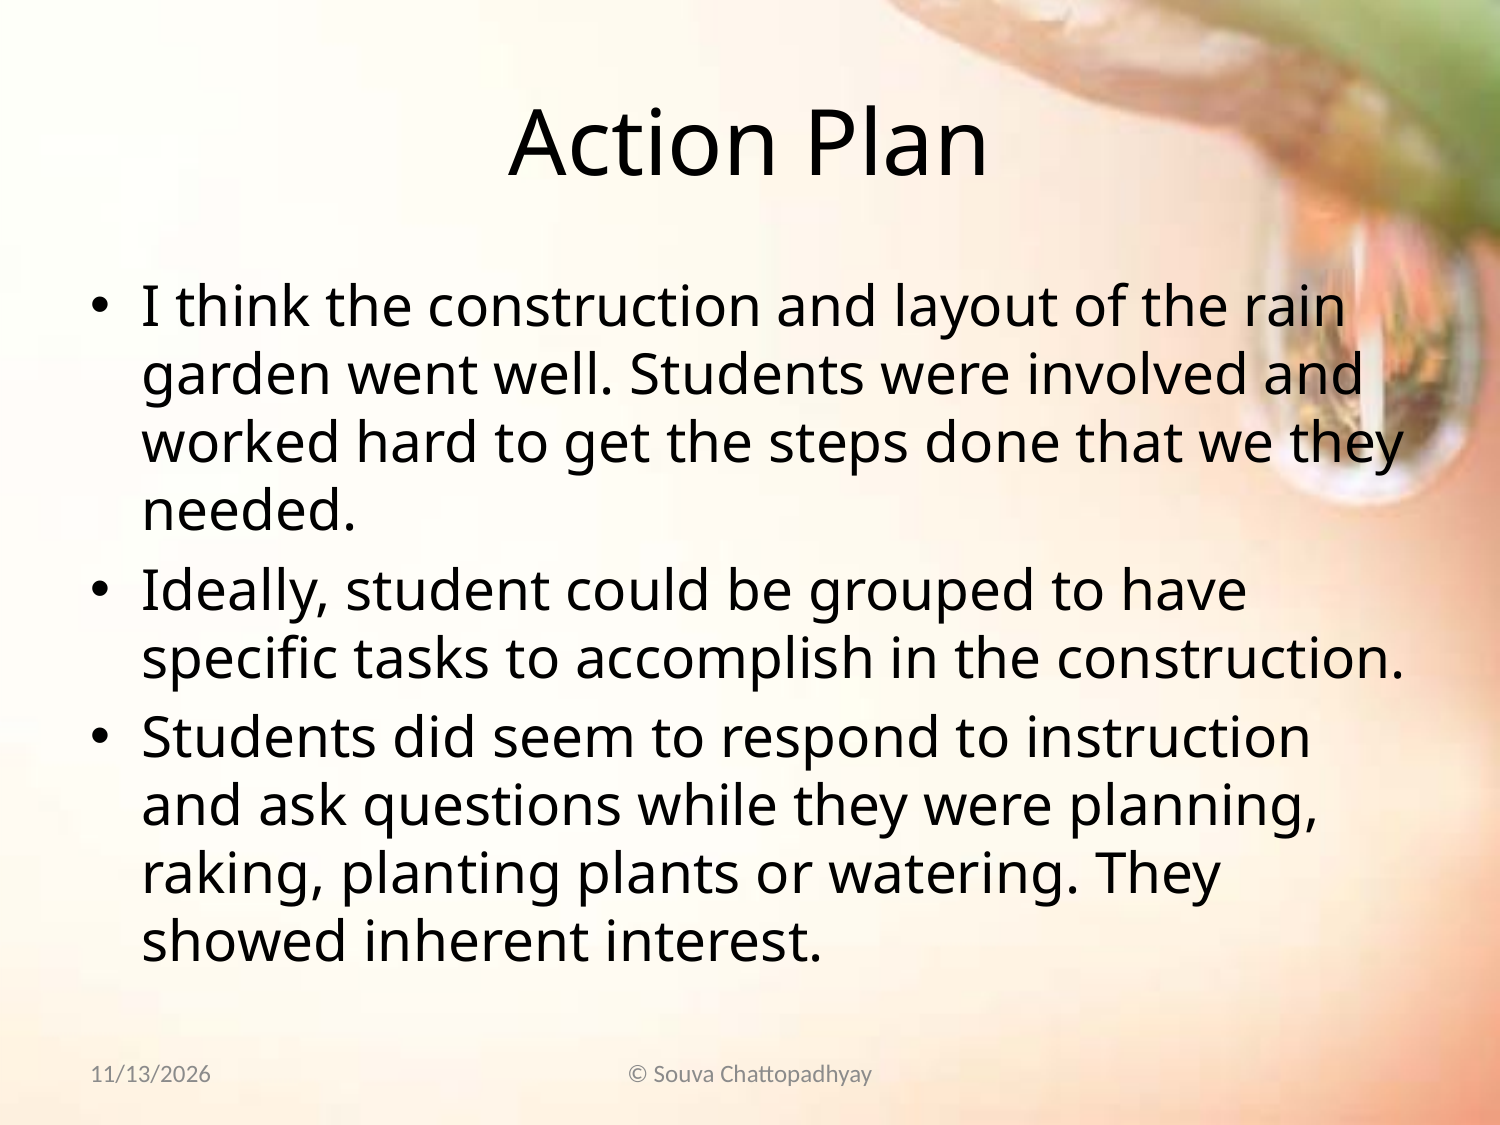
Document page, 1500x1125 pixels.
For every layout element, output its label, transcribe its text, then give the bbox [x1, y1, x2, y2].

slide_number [75, 1042, 425, 1103]
picture [0, 0, 1500, 1125]
list I think the construction and layout of the rain garden went well. Students were involved and worked hard to get the steps done that we they needed. Ideally, student could be grouped to have specific tasks to accomplish in the construction. Students did seem to respond to instruction and ask questions while they were planning, raking, planting plants or watering. They showed inherent interest. [75, 262, 1425, 1005]
footer © Souva Chattopadhyay [512, 1042, 988, 1103]
title Action Plan [75, 45, 1425, 233]
